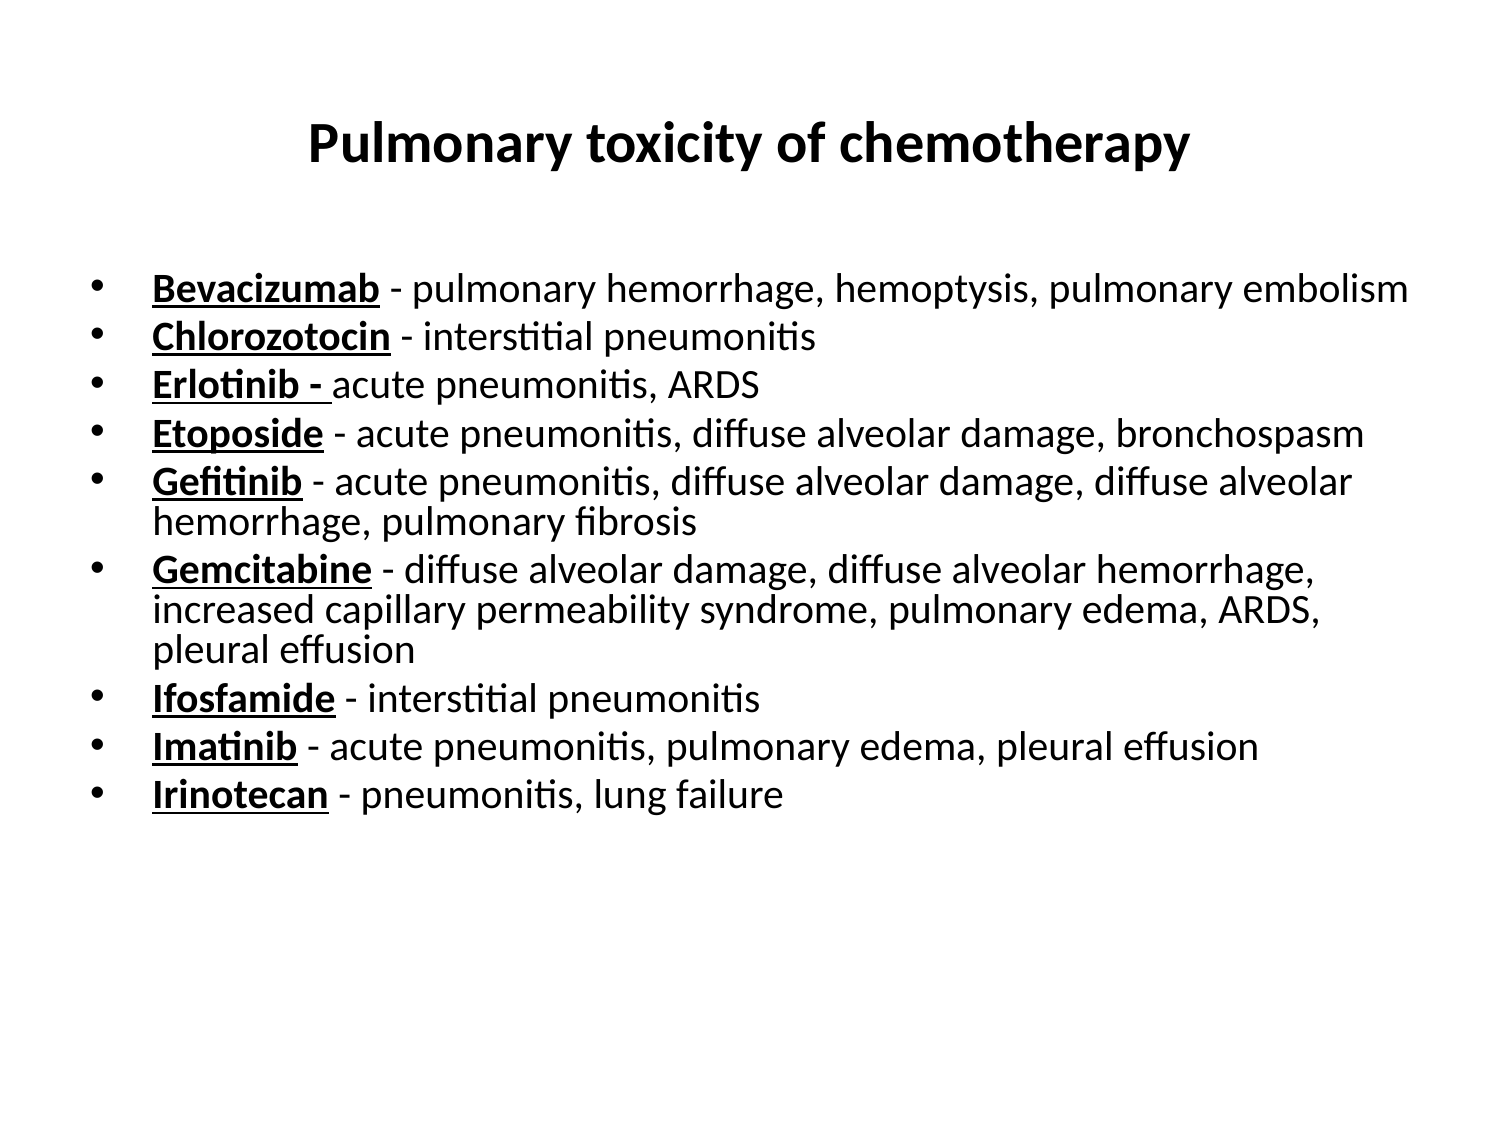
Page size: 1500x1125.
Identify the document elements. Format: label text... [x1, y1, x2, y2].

title Pulmonary toxicity of chemotherapy [75, 45, 1425, 233]
list Bevacizumab - pulmonary hemorrhage, hemoptysis, pulmonary embolism Chlorozotocin - interstitial pneumonitis Erlotinib - acute pneumonitis, ARDS Etoposide - acute pneumonitis, diffuse alveolar damage, bronchospasm Gefitinib - acute pneumonitis, diffuse alveolar damage, diffuse alveolar hemorrhage, pulmonary fibrosis Gemcitabine - diffuse alveolar damage, diffuse alveolar hemorrhage, increased capillary permeability syndrome, pulmonary edema, ARDS, pleural effusion Ifosfamide - interstitial pneumonitis Imatinib - acute pneumonitis, pulmonary edema, pleural effusion Irinotecan - pneumonitis, lung failure [75, 262, 1425, 1005]
